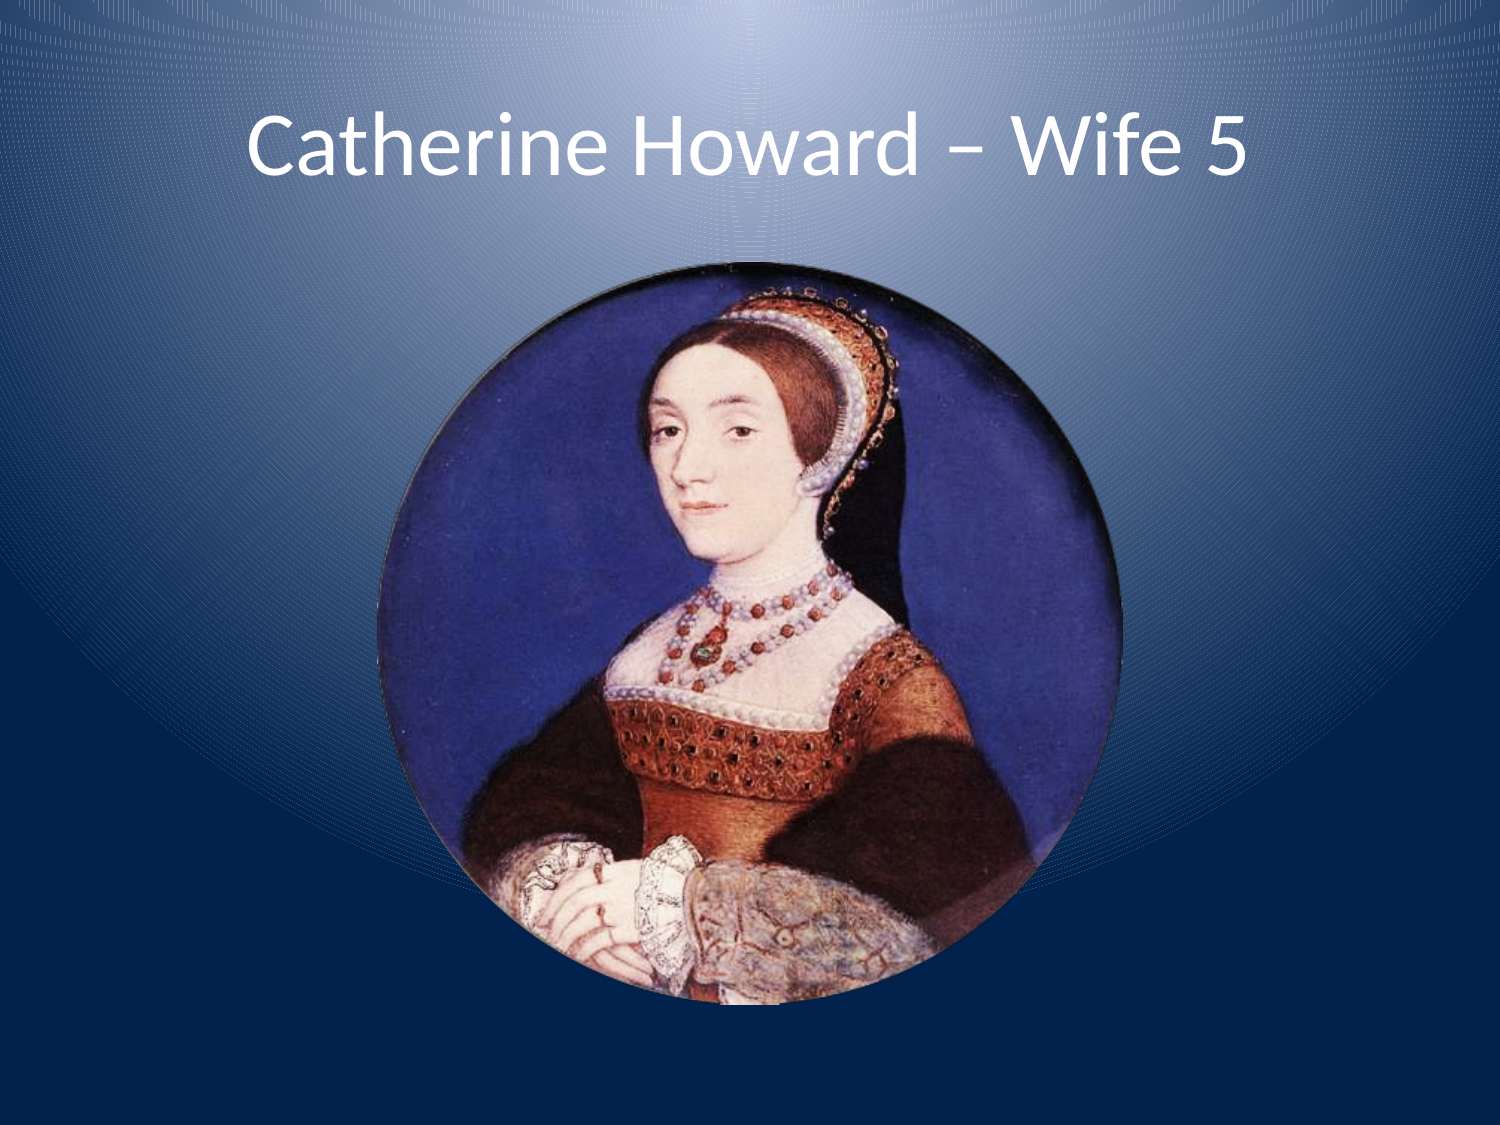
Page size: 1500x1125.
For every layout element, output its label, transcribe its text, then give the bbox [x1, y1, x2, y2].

title Catherine Howard – Wife 5 [75, 45, 1425, 233]
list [377, 262, 1123, 1006]
